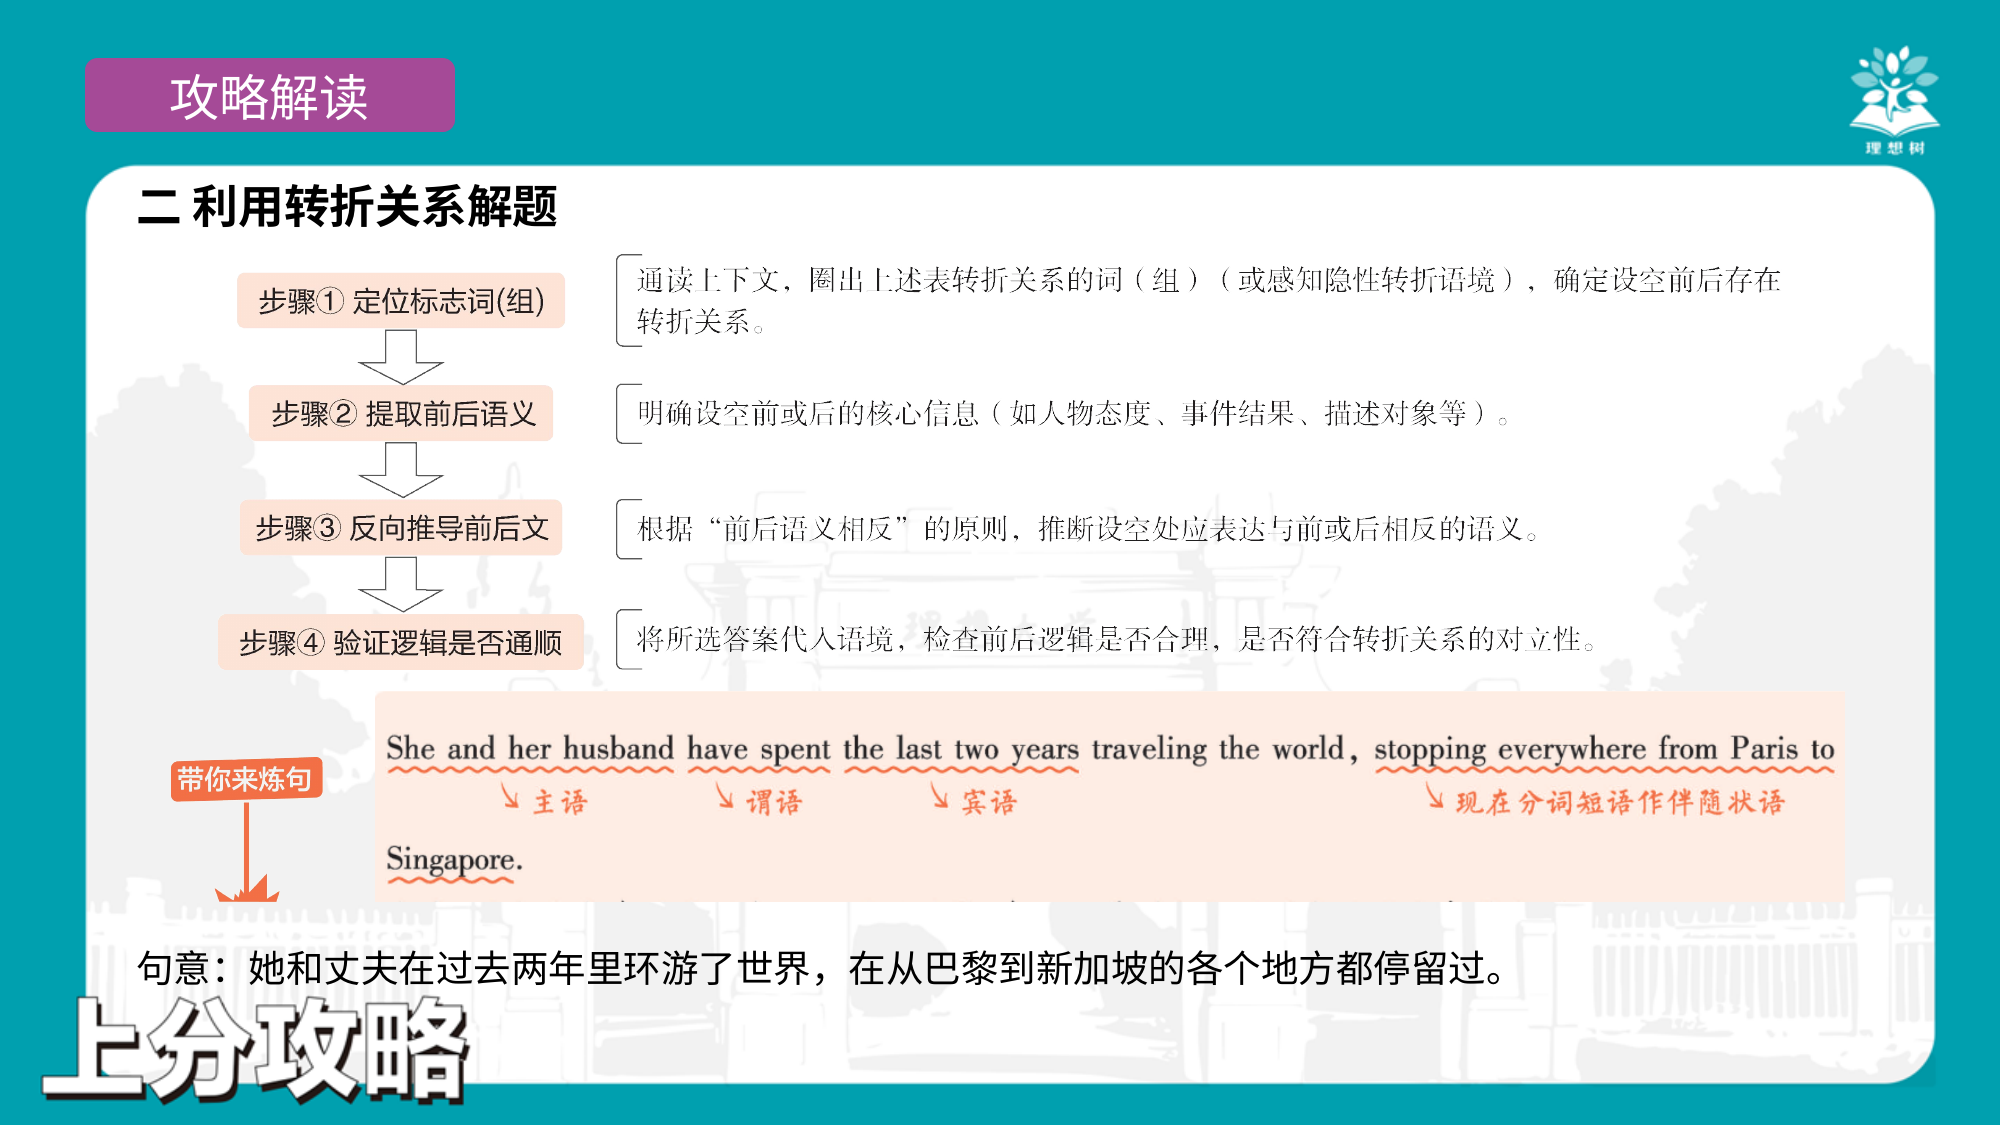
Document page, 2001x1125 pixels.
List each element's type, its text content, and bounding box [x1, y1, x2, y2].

text_box 句意：她和丈夫在过去两年里环游了世界，在从巴黎到新加坡的各个地方都停留过。 [136, 922, 1865, 982]
picture [0, 0, 2000, 1125]
text_box 二 利用转折关系解题 [136, 176, 1865, 232]
